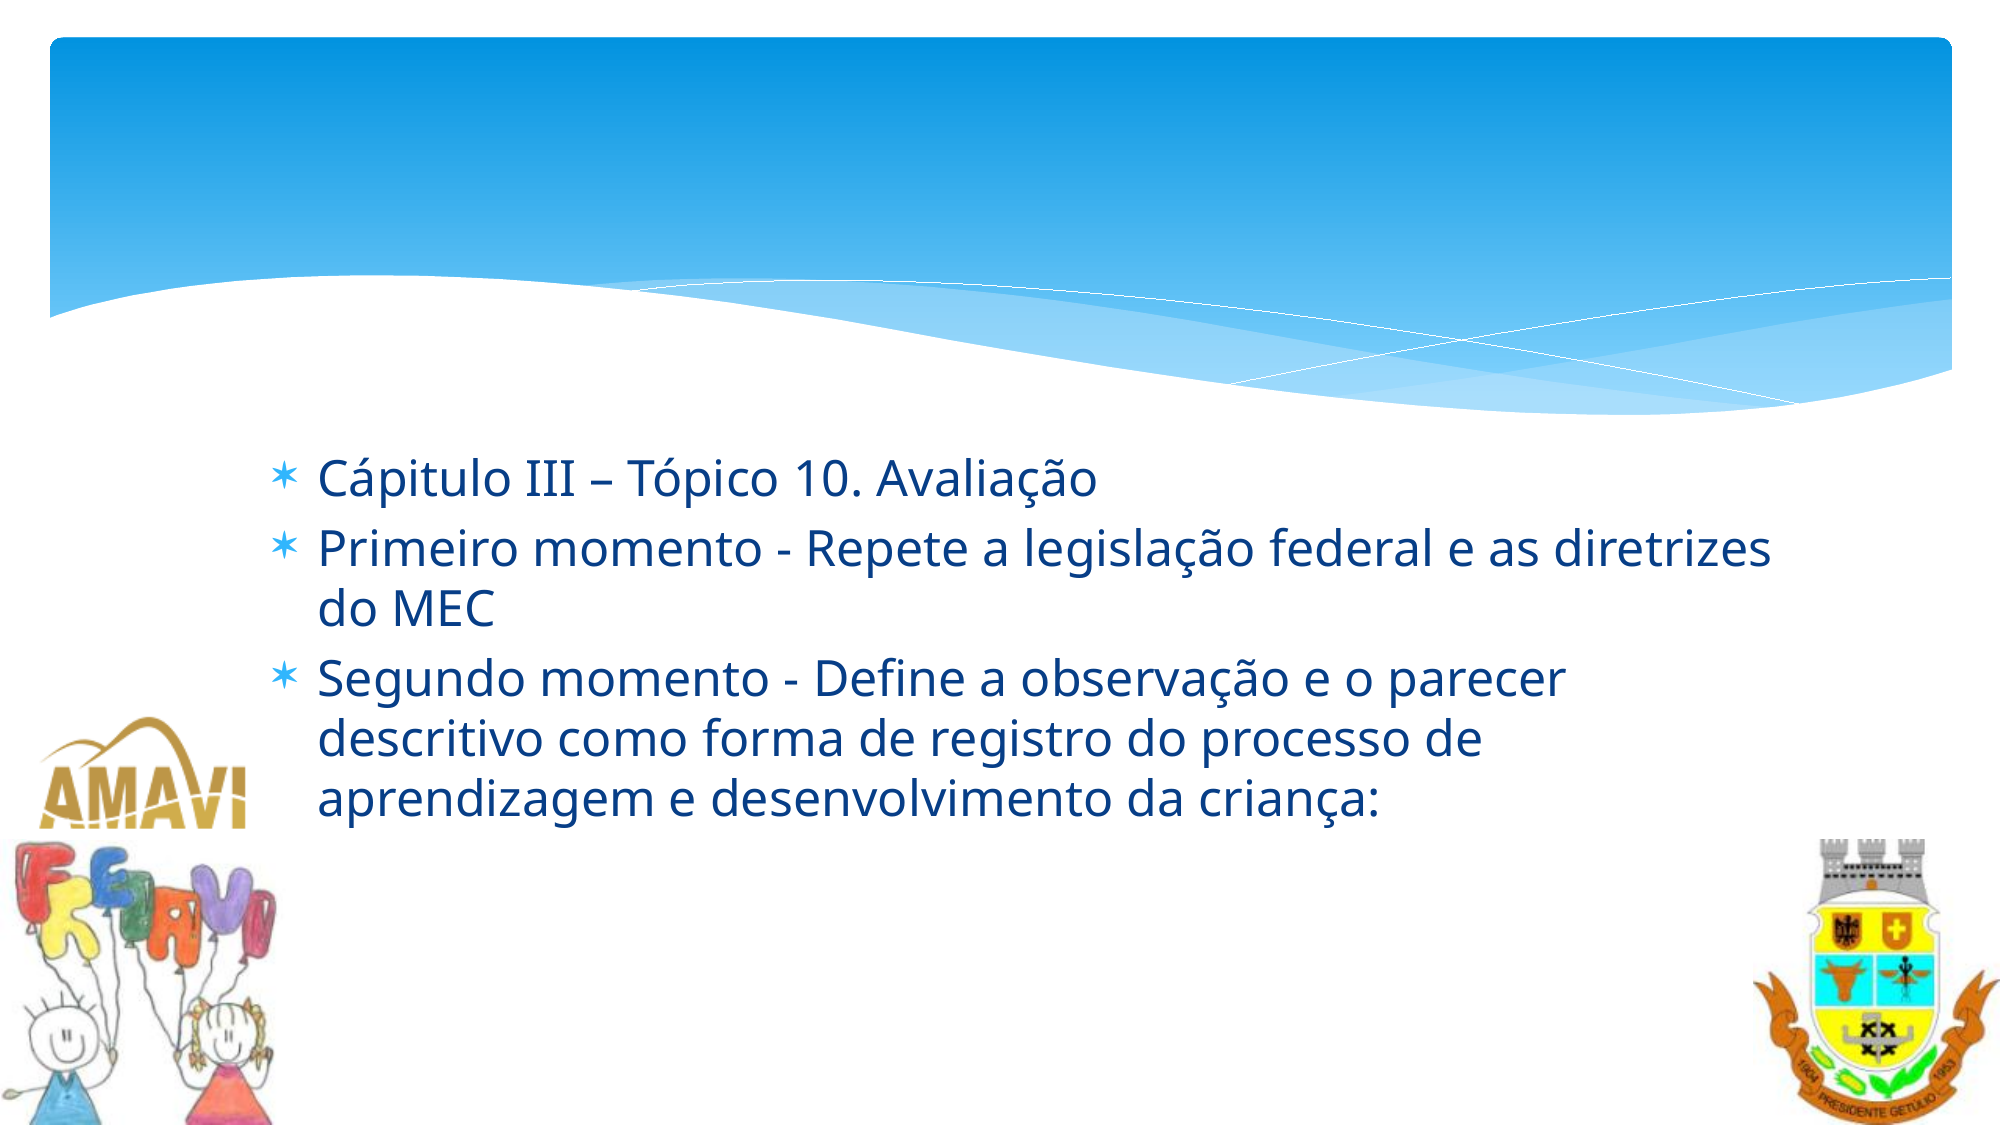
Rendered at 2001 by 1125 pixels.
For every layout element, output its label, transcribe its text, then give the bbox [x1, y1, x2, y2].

picture [1752, 839, 2000, 1125]
picture [0, 700, 286, 1125]
list Cápitulo III – Tópico 10. Avaliação Primeiro momento - Repete a legislação federal e as diretrizes do MEC Segundo momento - Define a observação e o parecer descritivo como forma de registro do processo de aprendizagem e desenvolvimento da criança: [257, 438, 1812, 1005]
